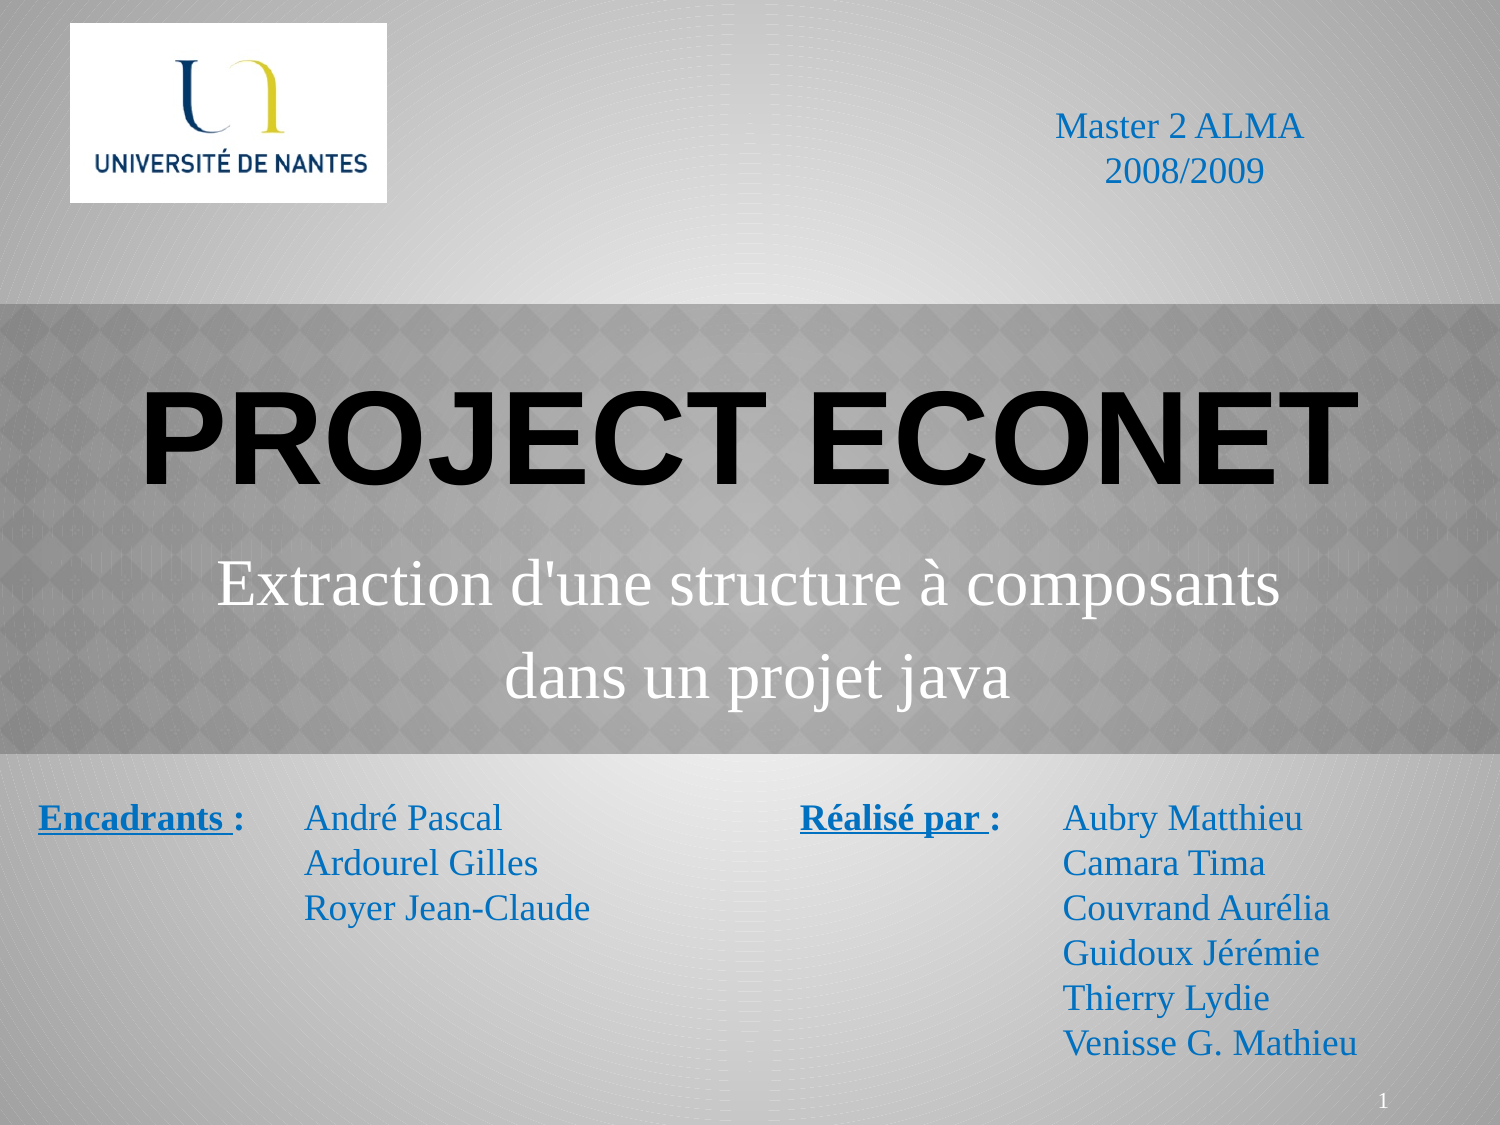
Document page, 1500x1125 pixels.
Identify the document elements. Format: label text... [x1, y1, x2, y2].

picture [69, 22, 388, 203]
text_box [23, 785, 627, 938]
subtitle Extraction d'une structure à composants dans un projet java [82, 539, 1418, 720]
text_box Master 2 ALMA 2008/2009 [937, 93, 1348, 199]
title Project Econet [70, 339, 1430, 512]
slide_number 1 [1292, 1075, 1390, 1113]
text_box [784, 784, 1419, 1055]
